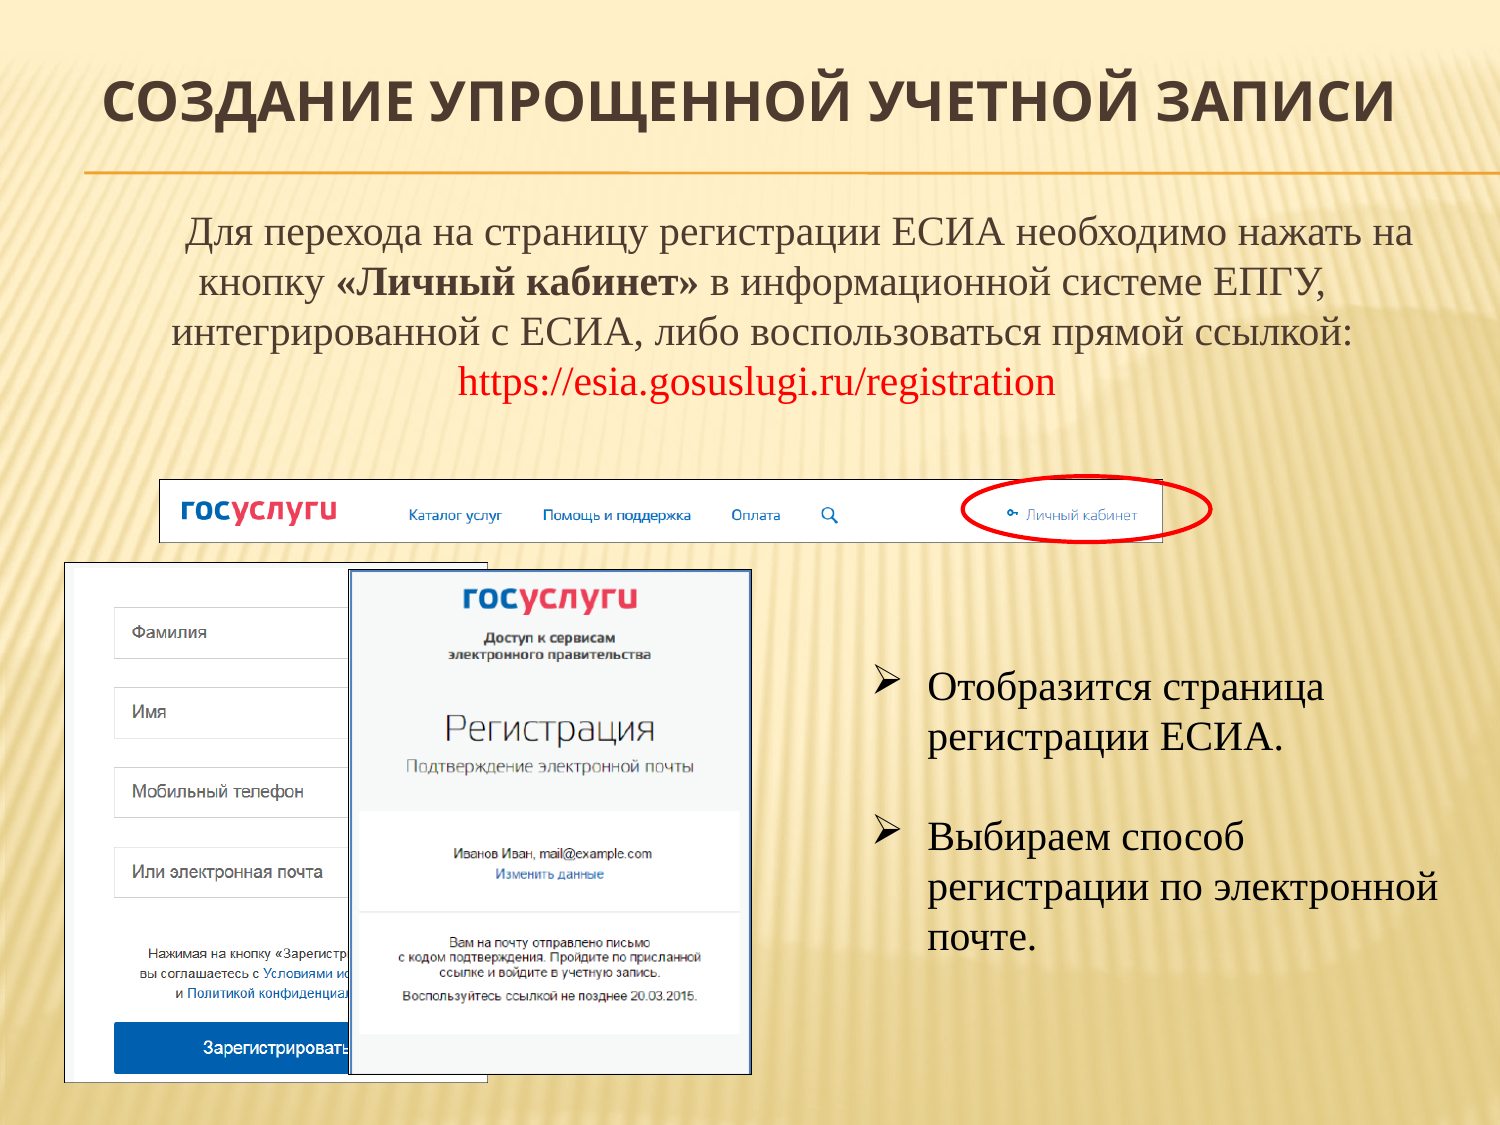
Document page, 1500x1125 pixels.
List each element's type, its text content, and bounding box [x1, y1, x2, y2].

title Создание упрощенной учетной записи [45, 30, 1471, 169]
picture [64, 562, 752, 1083]
picture [159, 479, 1164, 543]
list Для перехода на страницу регистрации ЕСИА необходимо нажать на кнопку «Личный кабинет» в информационной системе ЕПГУ, интегрированной с ЕСИА, либо воспользоваться прямой ссылкой: https://esia.gosuslugi.ru/registration [50, 196, 1475, 1106]
text_box [1166, 481, 1213, 536]
text_box Отобразится страница регистрации ЕСИА. Выбираем способ регистрации по электронной почте. [854, 596, 1472, 1072]
